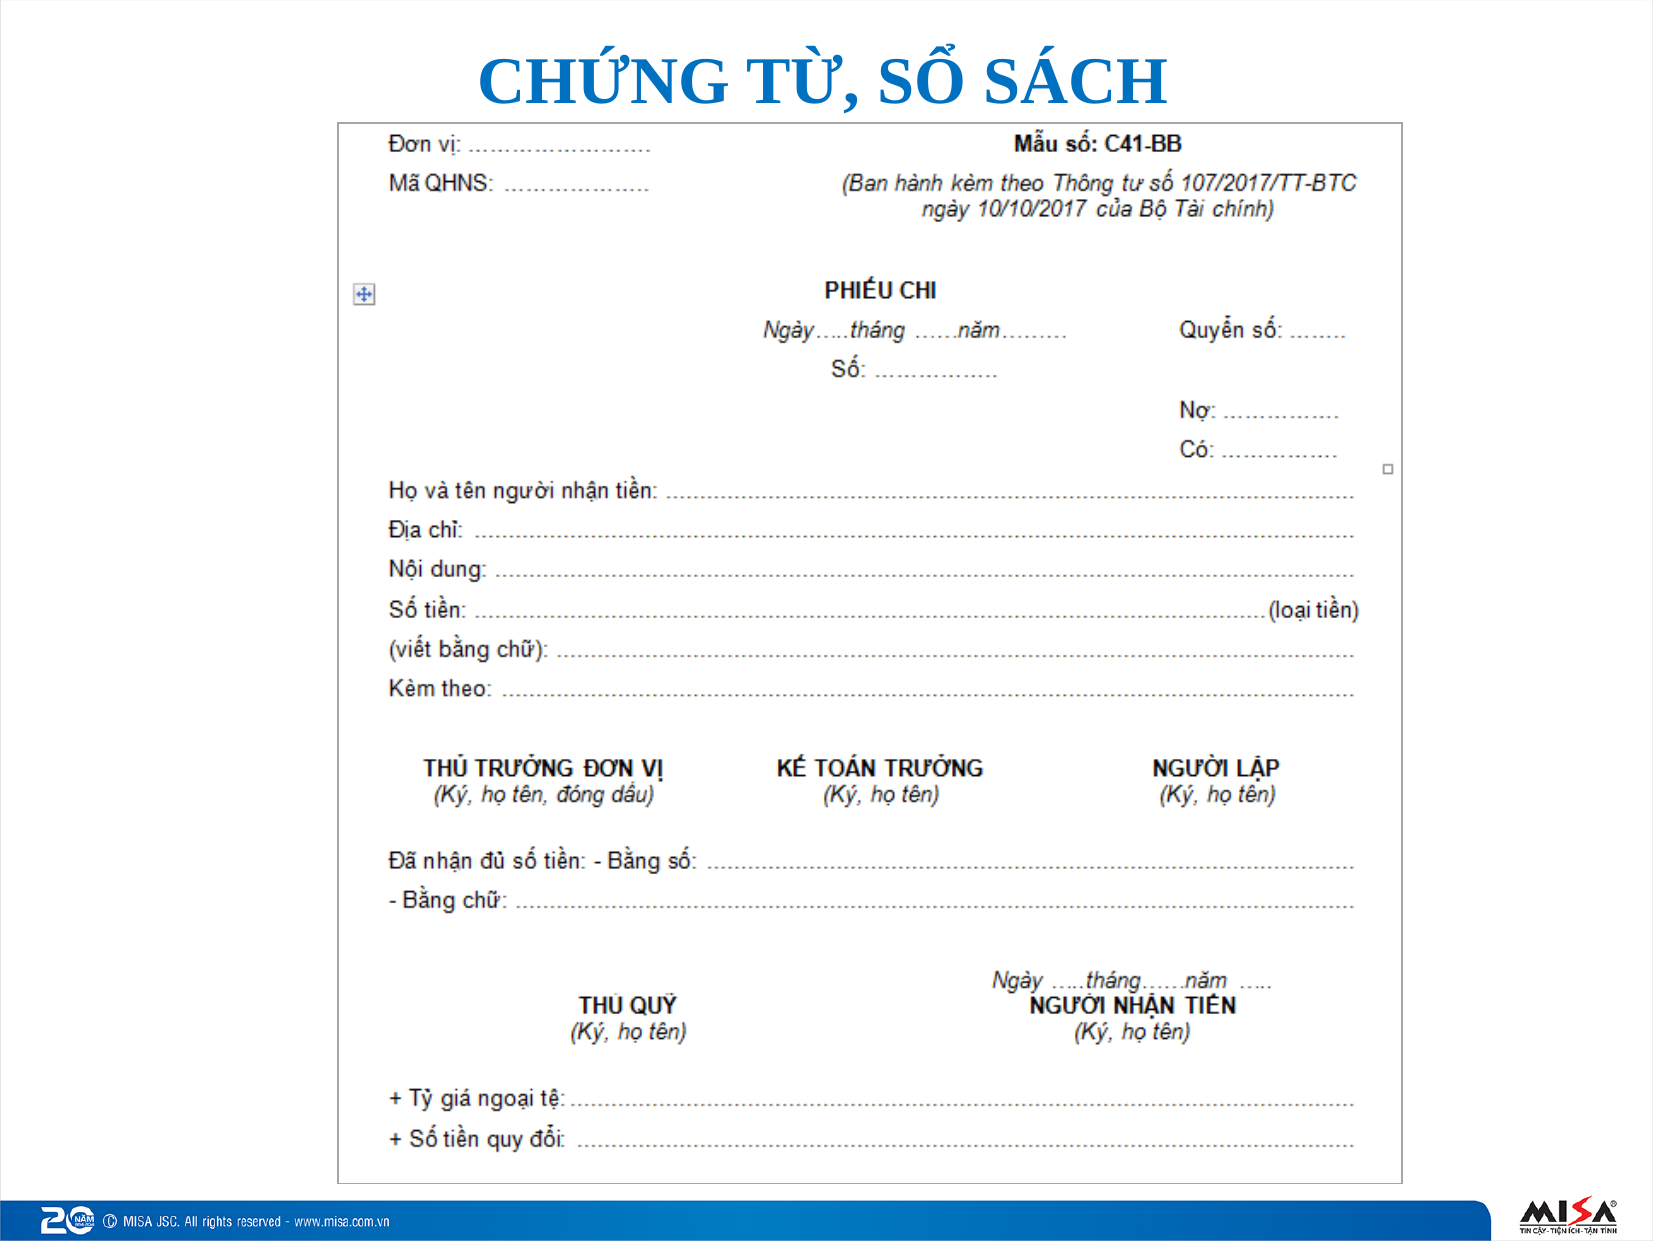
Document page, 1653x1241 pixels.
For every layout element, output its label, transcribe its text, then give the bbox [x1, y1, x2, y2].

title CHỨNG TỪ, SỔ SÁCH [79, 32, 1567, 129]
picture [0, 0, 1653, 1241]
